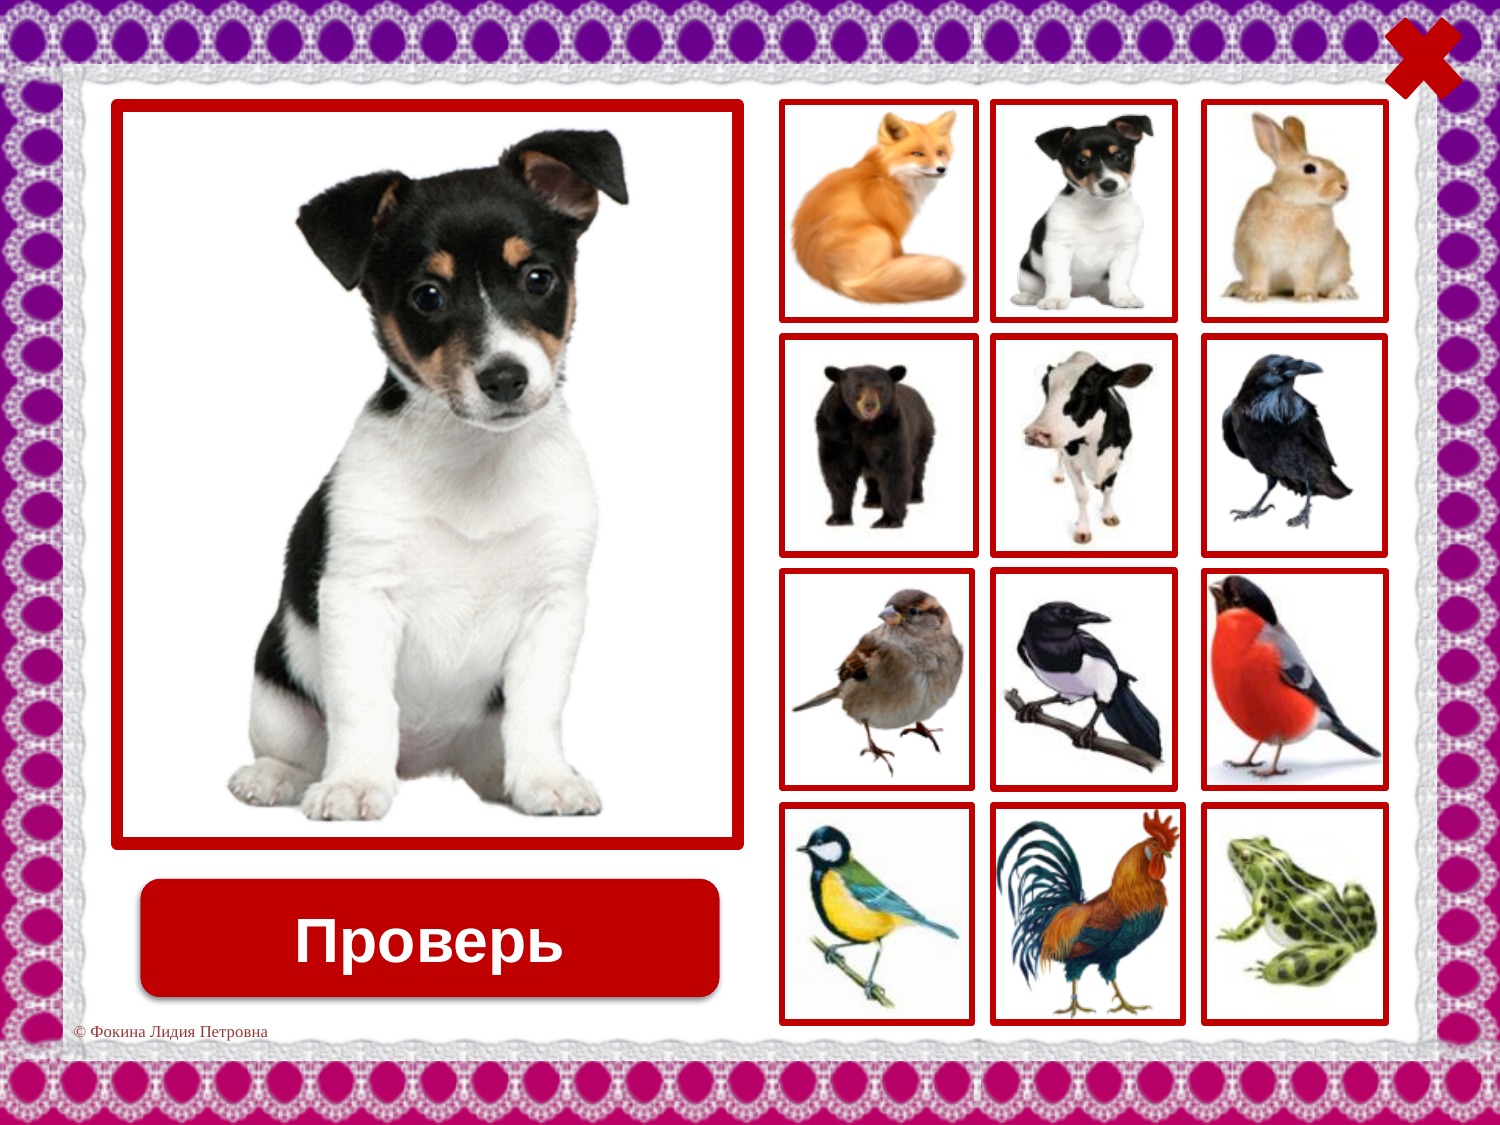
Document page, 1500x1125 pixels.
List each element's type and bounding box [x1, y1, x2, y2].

text_box [140, 878, 720, 998]
picture [1206, 339, 1382, 552]
picture [1, 67, 89, 1058]
picture [995, 105, 1173, 318]
picture [1206, 808, 1384, 1020]
picture [995, 573, 1173, 786]
picture [784, 339, 973, 552]
picture [1206, 105, 1384, 318]
picture [995, 339, 1173, 552]
text_box [115, 103, 182, 846]
picture [0, 0, 1500, 1125]
picture [784, 574, 970, 785]
text_box [683, 103, 740, 846]
text_box [1384, 17, 1463, 100]
picture [1206, 573, 1384, 786]
picture [187, 93, 680, 850]
picture [784, 808, 970, 1020]
picture [995, 808, 1181, 1020]
picture [784, 105, 973, 318]
